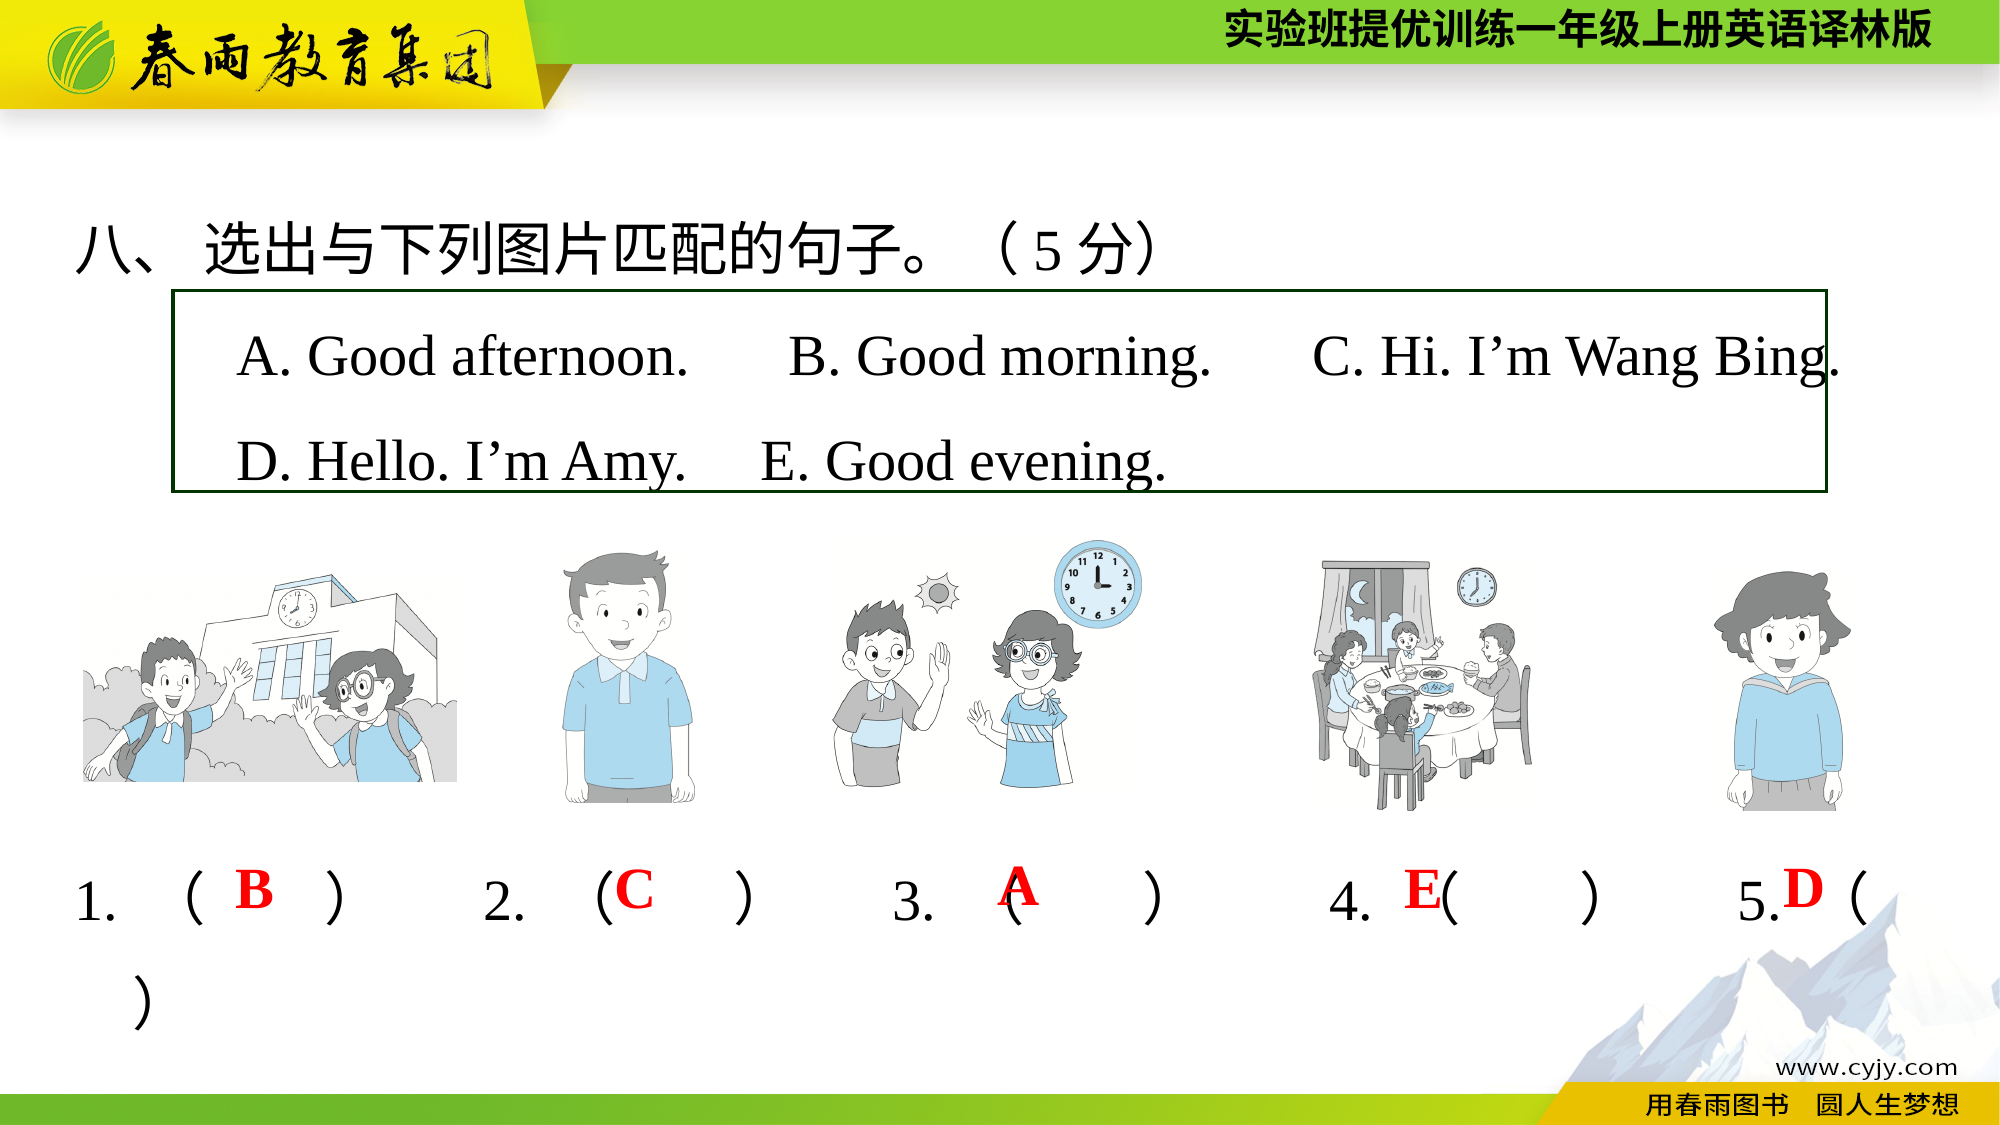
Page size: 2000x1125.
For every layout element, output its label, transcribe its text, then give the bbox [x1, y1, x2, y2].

text_box C [600, 842, 672, 928]
text_box B [220, 842, 290, 928]
text_box D [1769, 841, 1841, 927]
picture [0, 0, 2000, 1125]
list 八、 选出与下列图片匹配的句子。（5分） A. Good afternoon. B. Good morning. C. Hi. I’m Wang Bing. D. Hello. I’m Amy. E. Good evening. [59, 169, 1944, 503]
text_box A [982, 840, 1055, 925]
text_box 1. （ ） 2. （ ） 3. （ ） 4. （ ） 5. （ ） [59, 819, 1944, 1045]
text_box E [1390, 842, 1459, 928]
text_box [173, 290, 1827, 492]
